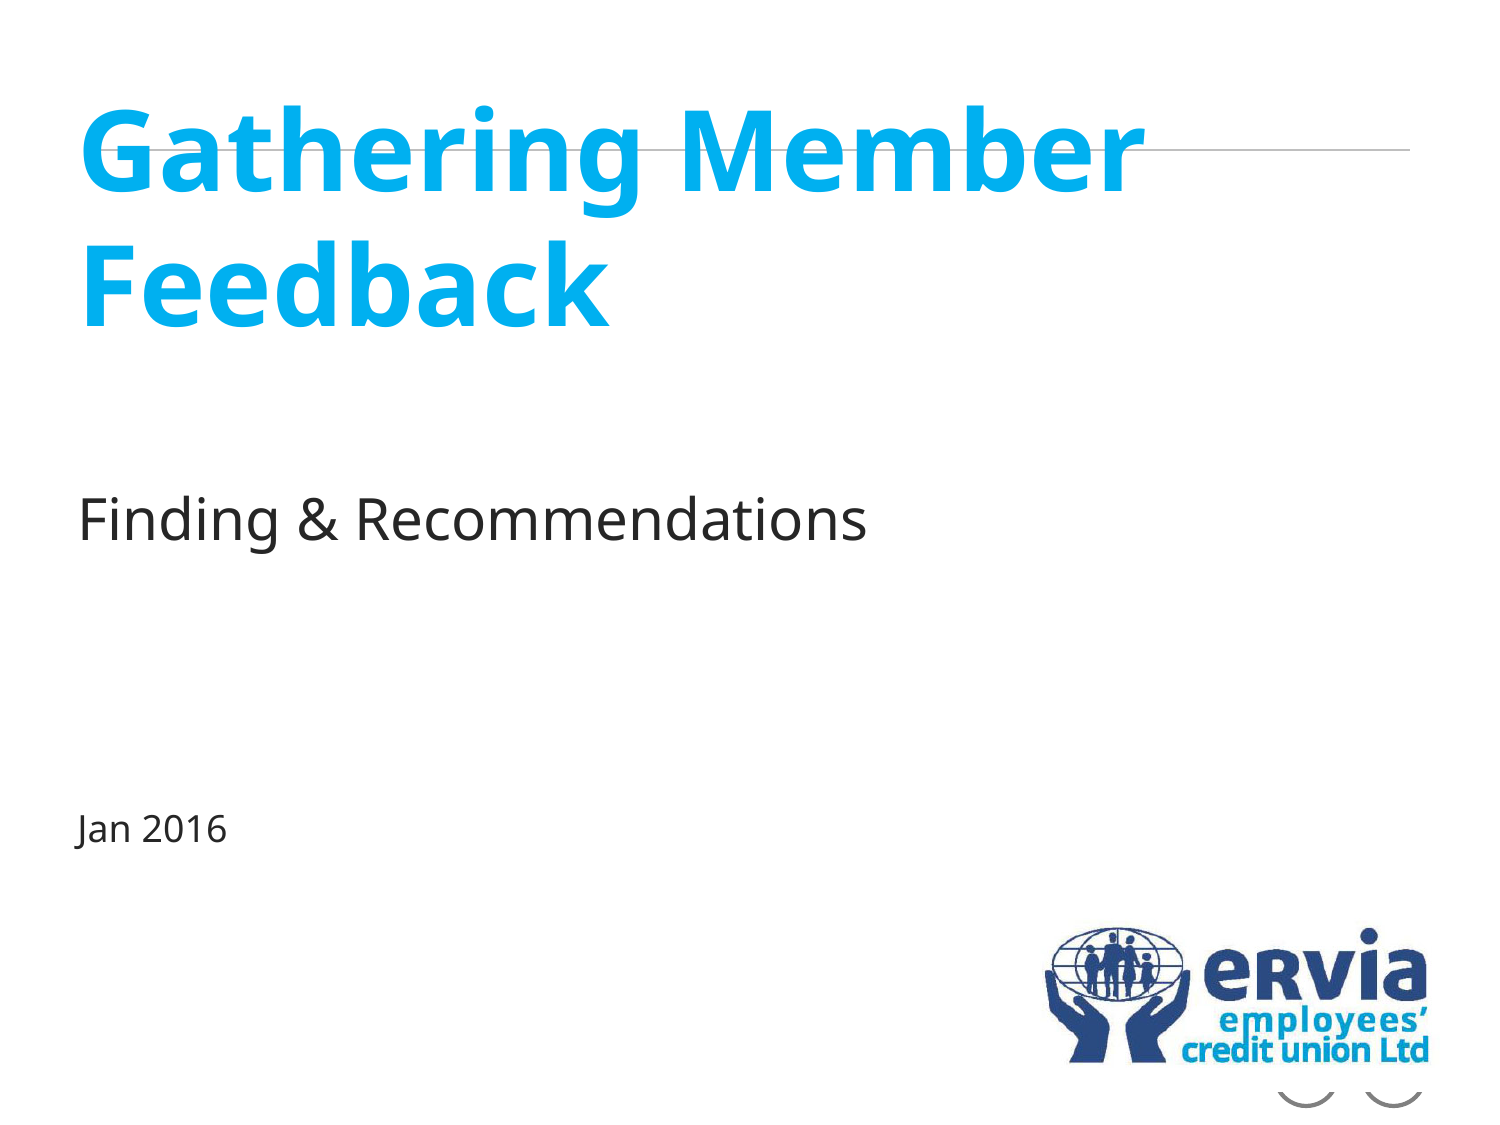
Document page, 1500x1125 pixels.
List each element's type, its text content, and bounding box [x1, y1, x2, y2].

title Gathering Member Feedback [62, 99, 1338, 463]
subtitle Finding & Recommendations Jan 2016 [62, 474, 1113, 638]
picture [1024, 909, 1474, 1092]
